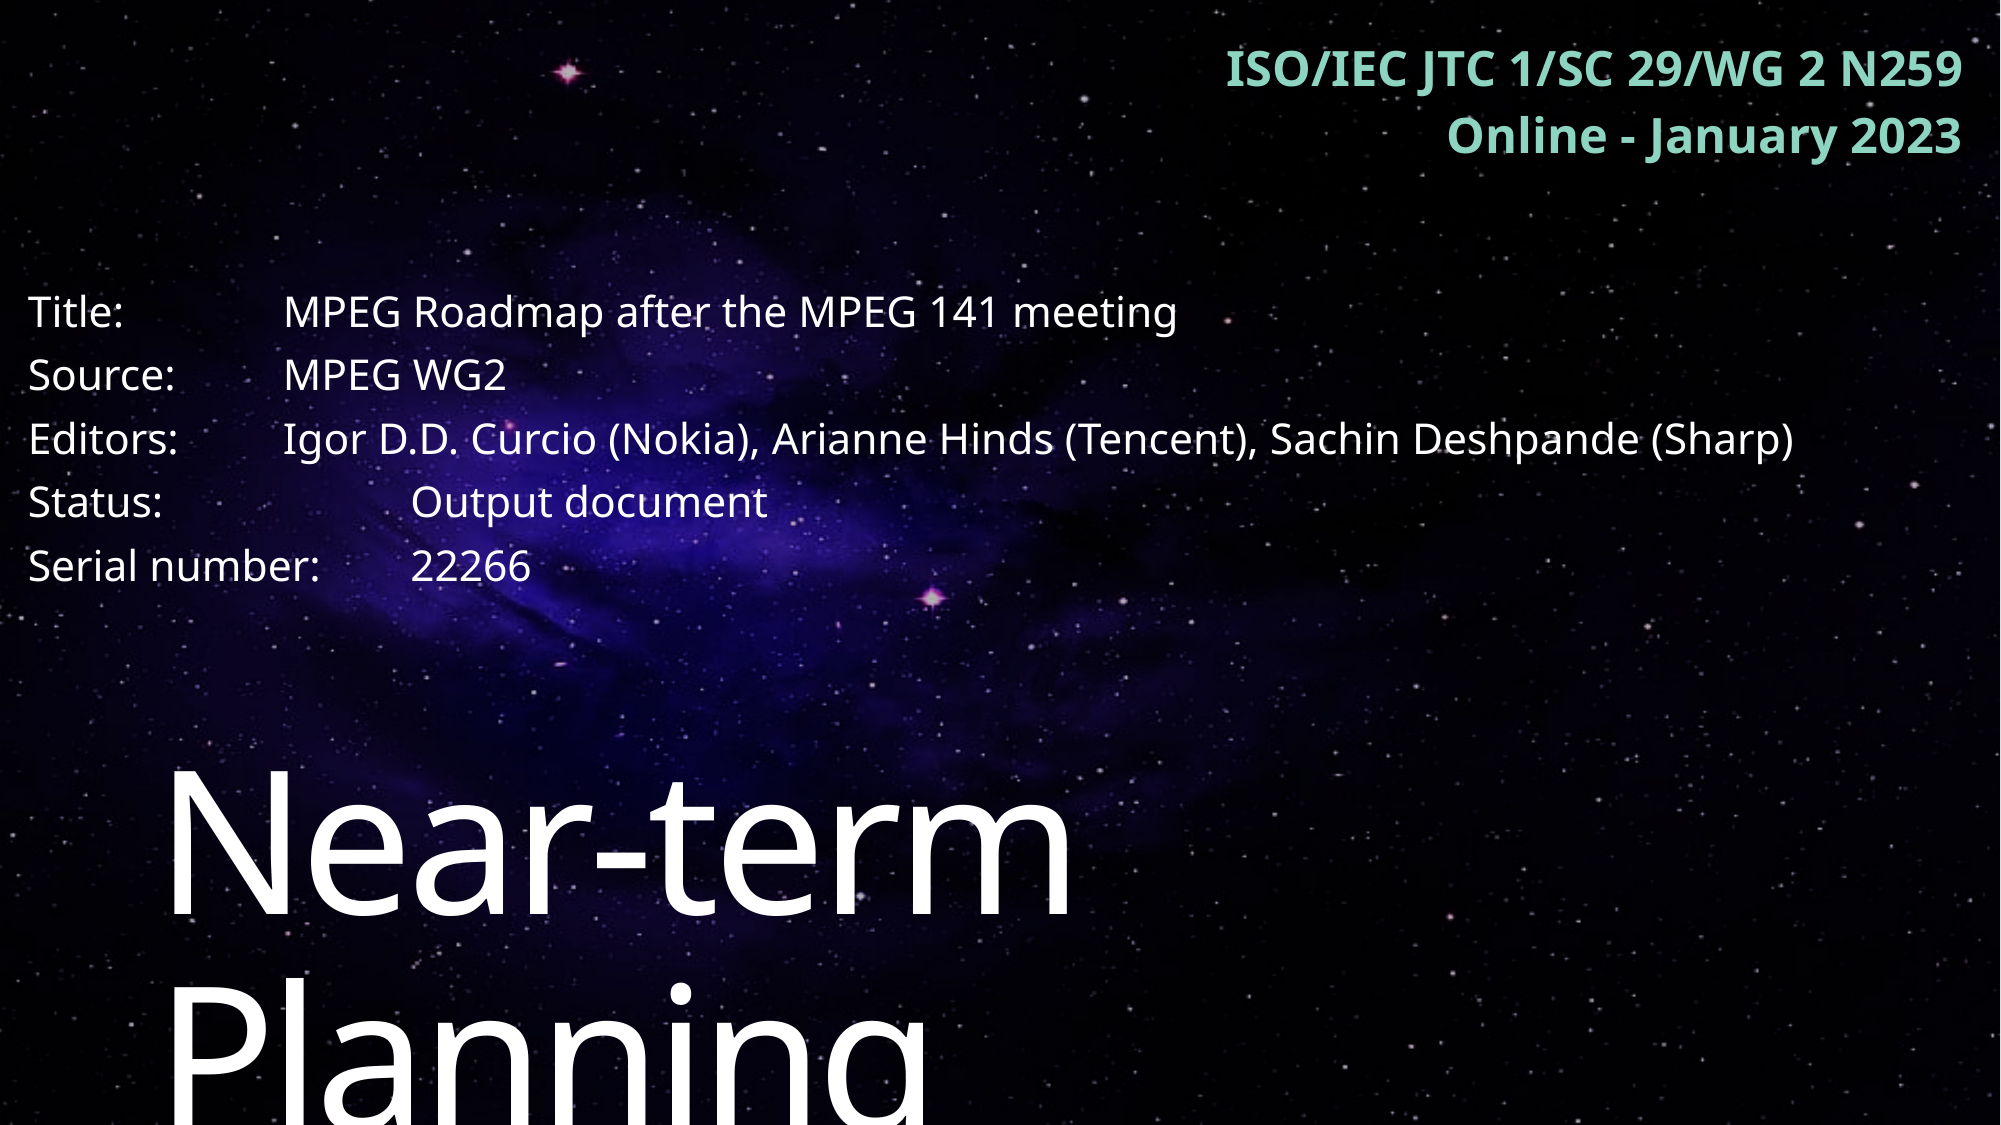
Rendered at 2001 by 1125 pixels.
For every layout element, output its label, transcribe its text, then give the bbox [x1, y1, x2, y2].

title Near-term Planning [140, 733, 1641, 1004]
text_box ISO/IEC JTC 1/SC 29/WG 2 N259 Online - January 2023 [1053, 33, 1978, 172]
picture [0, 0, 2001, 1125]
subtitle Title: MPEG Roadmap after the MPEG 141 meeting Source: MPEG WG2 Editors: Igor D.D. Curcio (Nokia), Arianne Hinds (Tencent), Sachin Deshpande (Sharp) Status: Output document Serial number: 22266 [12, 281, 2000, 598]
